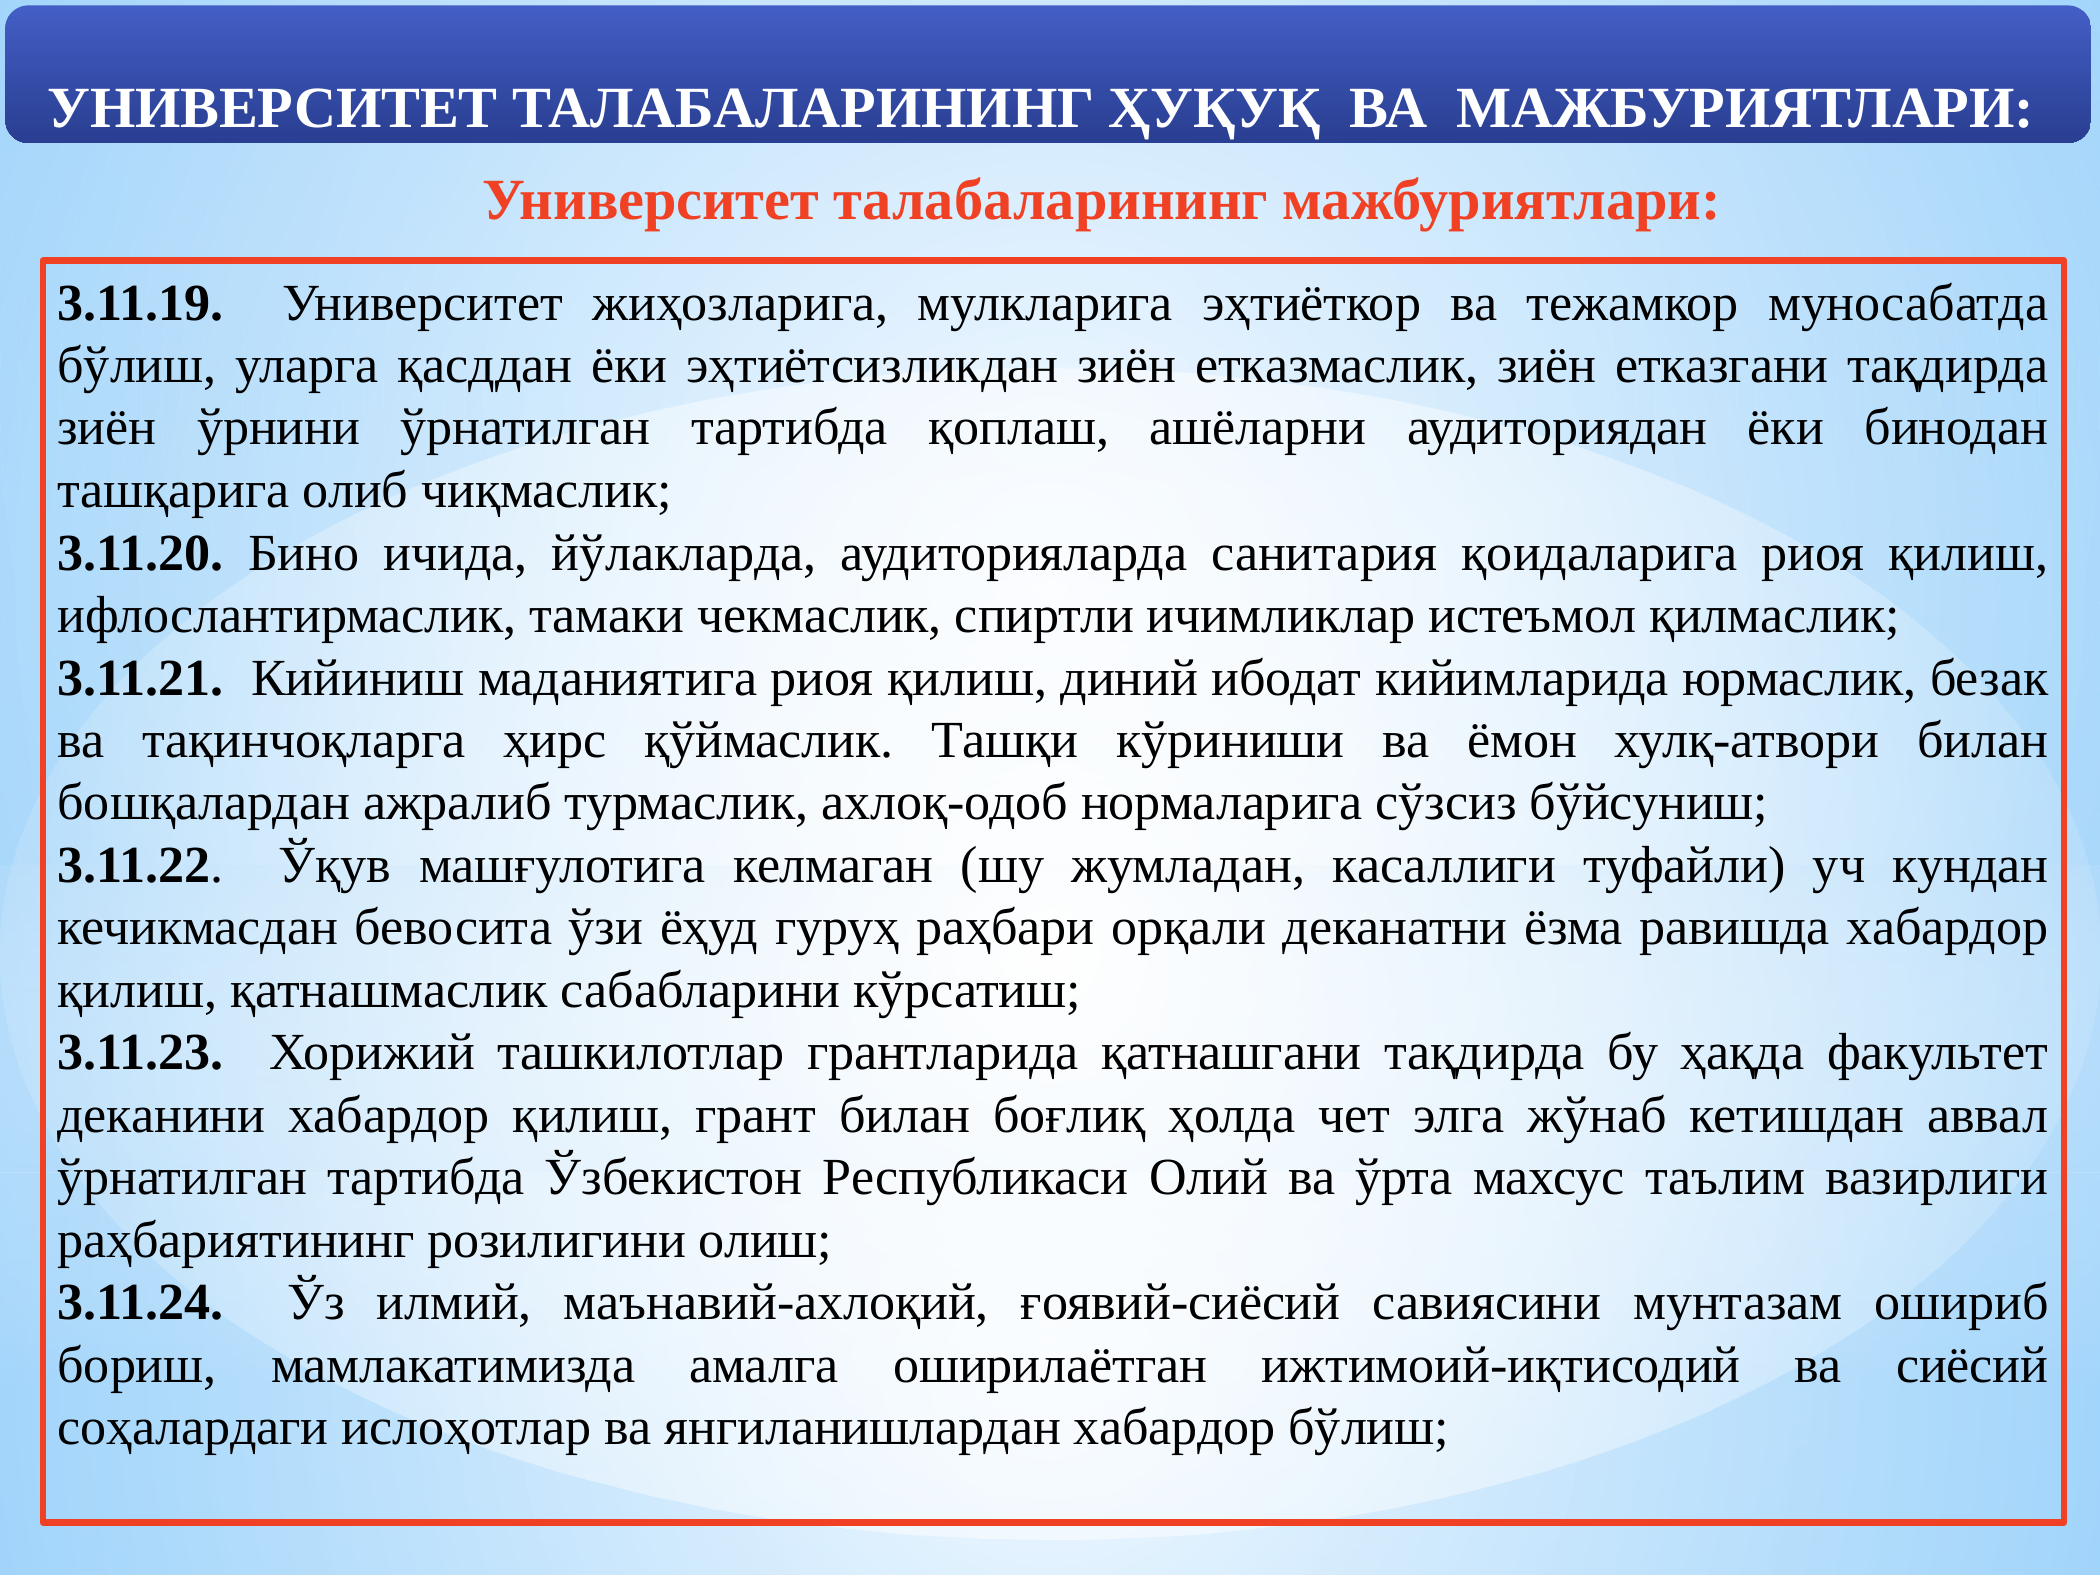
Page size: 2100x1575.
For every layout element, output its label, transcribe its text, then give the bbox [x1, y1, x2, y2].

text_box УНИВЕРСИТЕТ ТАЛАБАЛАРИНИНГ ҲУҚУҚ ВА МАЖБУРИЯТЛАРИ: [5, 5, 2091, 143]
text_box 3.11.19. Университет жиҳозларига, мулкларига эҳтиёткор ва тежамкор муносабатда бўлиш, уларга қасддан ёки эҳтиётсизликдан зиён етказмаслик, зиён етказгани тақдирда зиён ўрнини ўрнатилган тартибда қоплаш, ашёларни аудиториядан ёки бинодан ташқарига олиб чиқмаслик; 3.11.20. Бино ичида, йўлакларда, аудиторияларда санитария қоидаларига риоя қилиш, ифлослантирмаслик, тамаки чекмаслик, спиртли ичимликлар истеъмол қилмаслик; 3.11.21. Кийиниш маданиятига риоя қилиш, диний ибодат кийимларида юрмаслик, безак ва тақинчоқларга ҳирс қўймаслик. Ташқи кўриниши ва ёмон хулқ-атвори билан бошқалардан ажралиб турмаслик, ахлоқ-одоб нормаларига сўзсиз бўйсуниш; 3.11.22. Ўқув машғулотига келмаган (шу жумладан, касаллиги туфайли) уч кундан кечикмасдан бевосита ўзи ёҳуд гуруҳ раҳбари орқали деканатни ёзма равишда хабардор қилиш, қатнашмаслик сабабларини кўрсатиш; 3.11.23. Хорижий ташкилотлар грантларида қатнашгани тақдирда бу ҳақда факультет деканини хабардор қилиш, грант билан боғлиқ ҳолда чет элга жўнаб кетишдан аввал ўрнатилган тартибда Ўзбекистон Республикаси Олий ва ўрта махсус таълим вазирлиги раҳбариятининг розилигини олиш; 3.11.24. Ўз илмий, маънавий-ахлоқий, ғоявий-сиёсий савиясини мунтазам ошириб бориш, мамлакатимизда амалга оширилаётган ижтимоий-иқтисодий ва сиёсий соҳалардаги ислоҳотлар ва янгиланишлардан хабардор бўлиш; [42, 260, 2065, 1523]
text_box Университет талабаларининг мажбуриятлари: [417, 153, 1786, 239]
